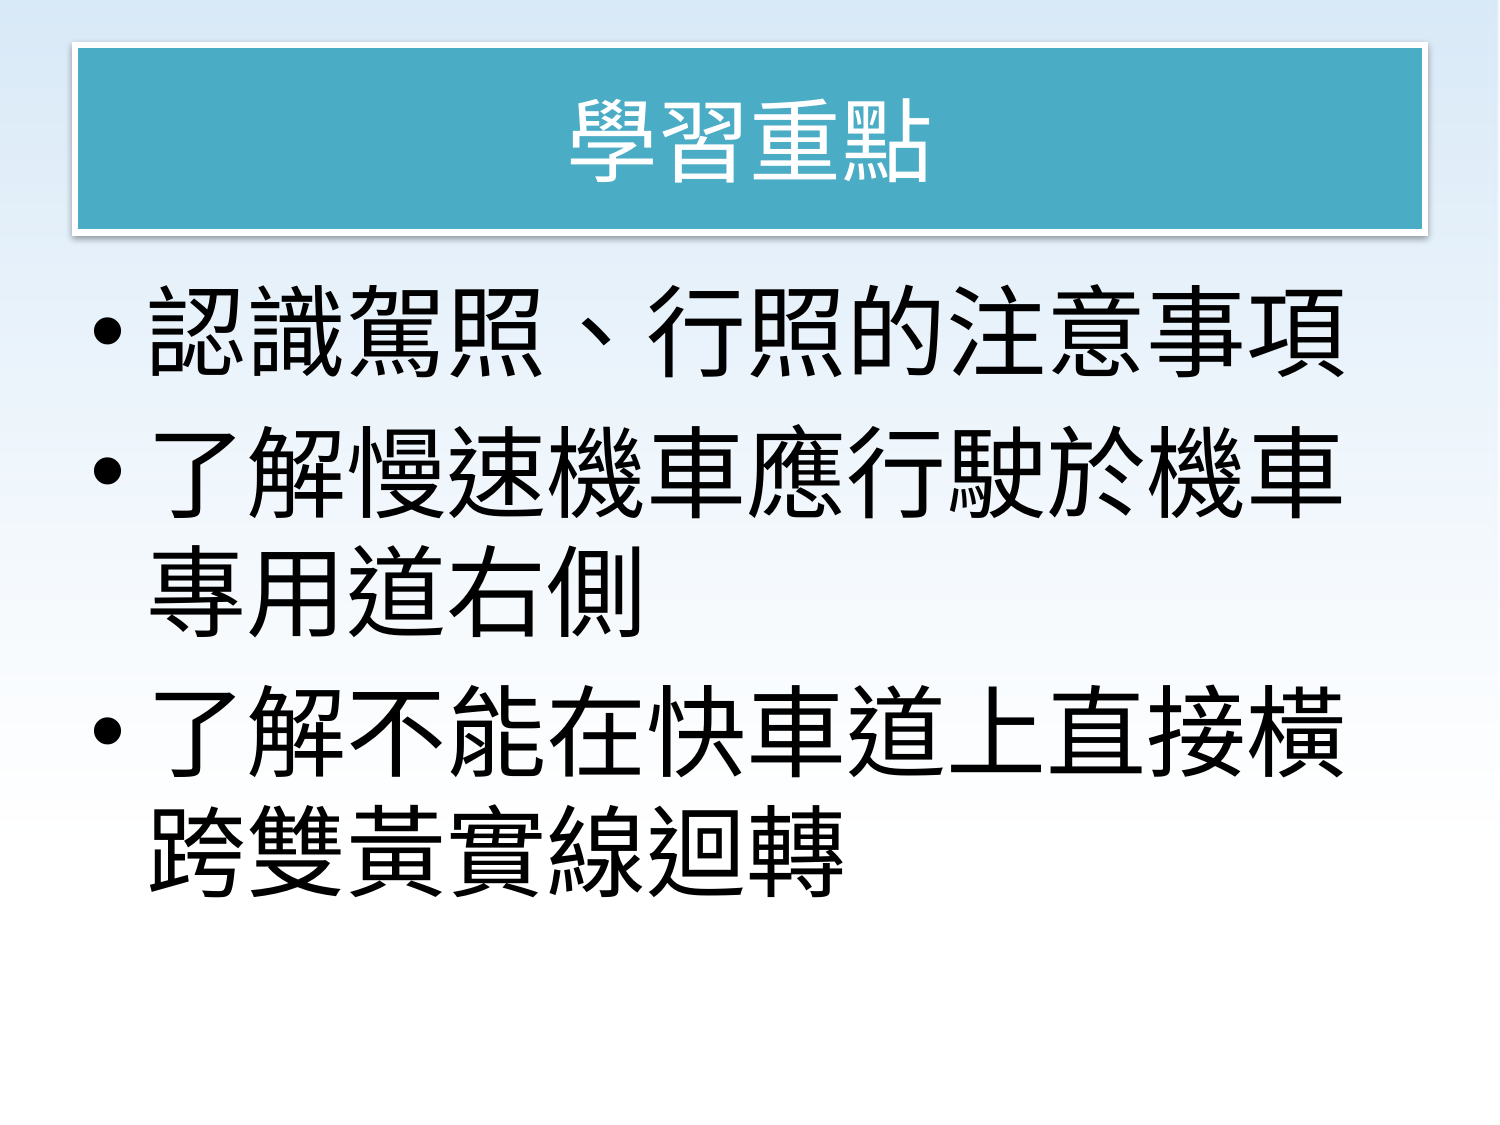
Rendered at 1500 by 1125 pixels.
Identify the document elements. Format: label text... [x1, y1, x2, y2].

title 學習重點 [72, 42, 1428, 236]
picture [0, 0, 1500, 1125]
list 認識駕照、行照的注意事項 了解慢速機車應行駛於機車專用道右側 了解不能在快車道上直接橫跨雙黃實線迴轉 [74, 262, 1426, 1006]
